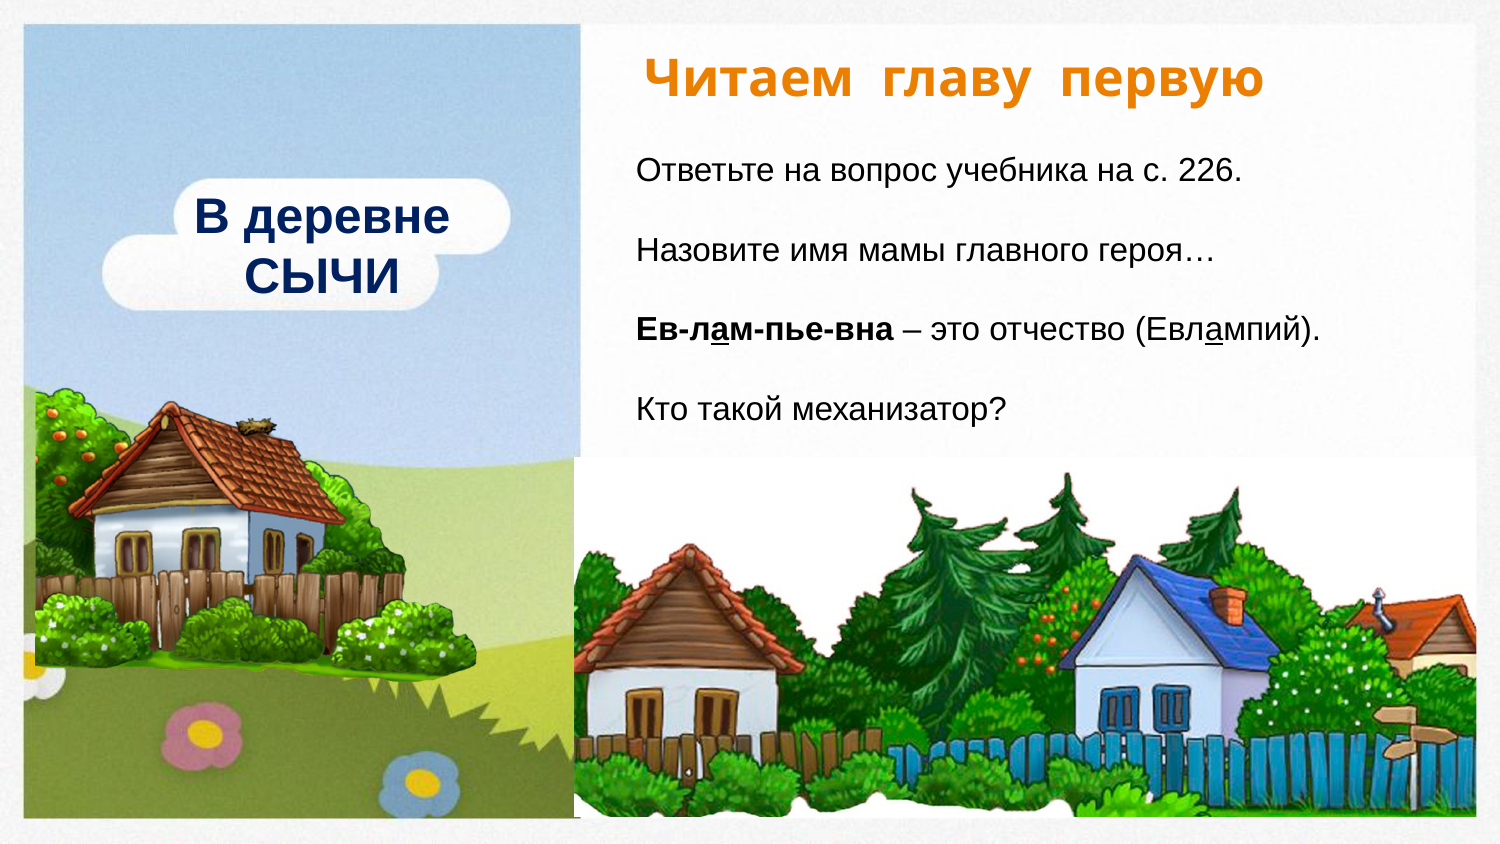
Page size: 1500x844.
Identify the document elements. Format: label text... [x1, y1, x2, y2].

text_box Ответьте на вопрос учебника на с. 226. Назовите имя мамы главного героя… Ев-лам-пье-вна – это отчество (Евлампий). Кто такой механизатор? [621, 140, 1454, 435]
title Читаем главу первую [629, 29, 1456, 189]
text_box В деревне СЫЧИ [175, 175, 469, 311]
picture [0, 0, 1500, 844]
